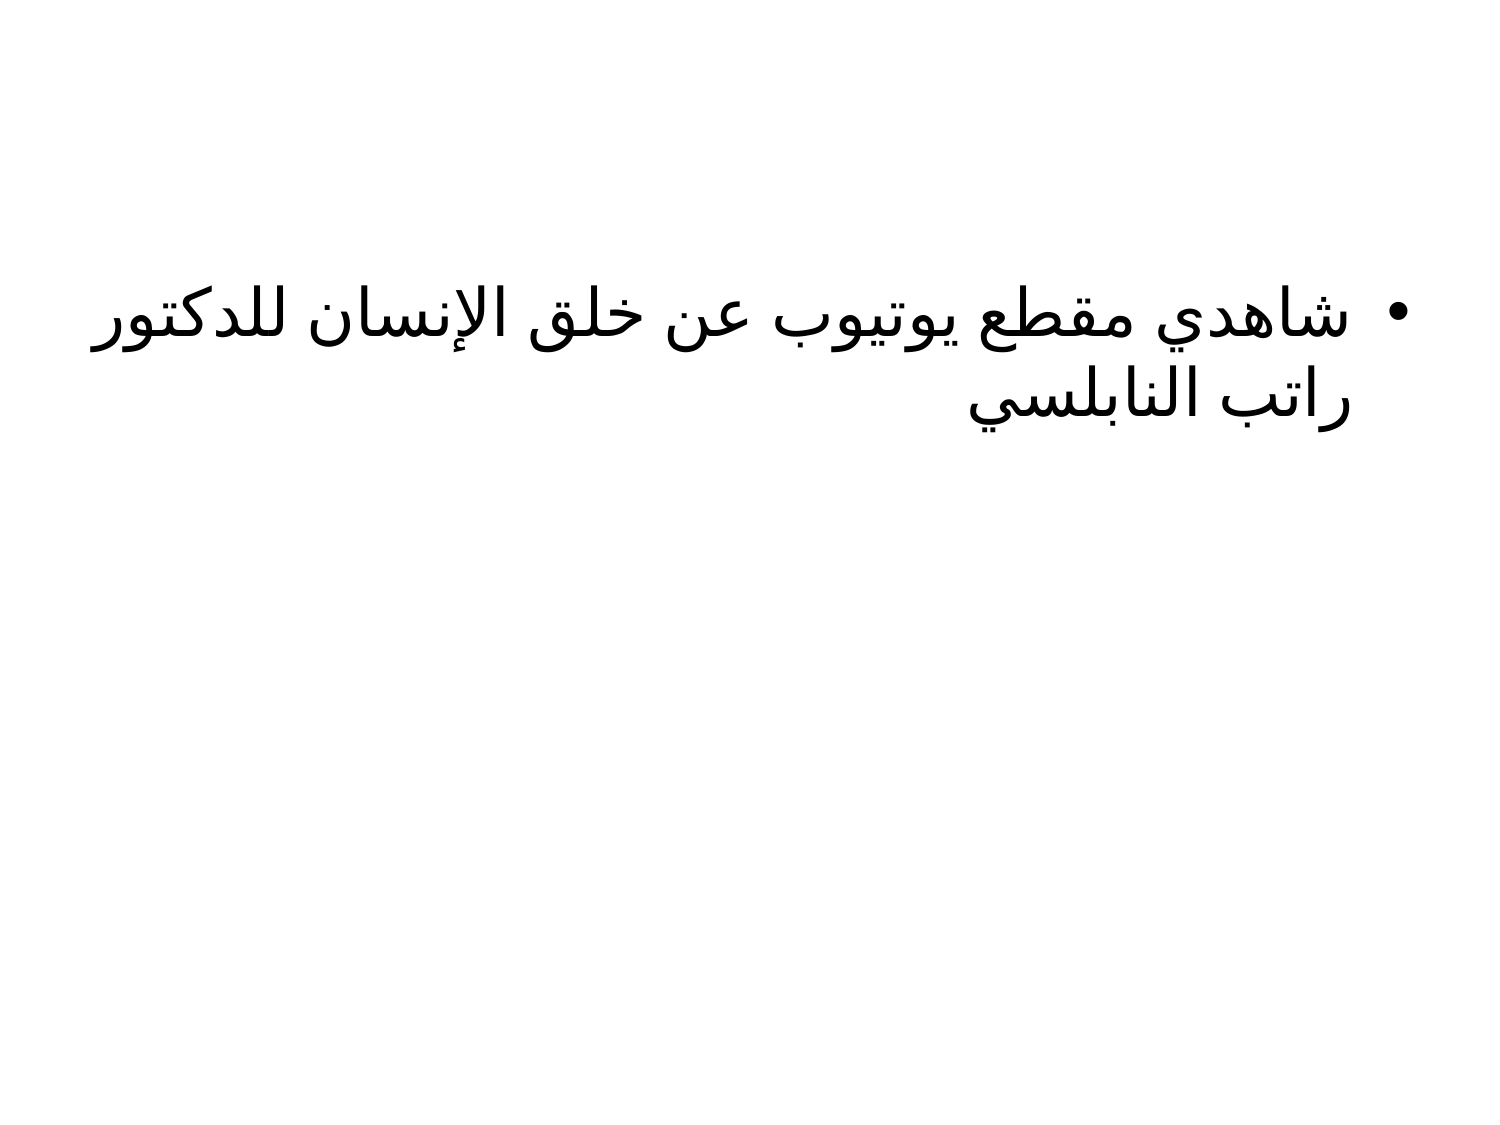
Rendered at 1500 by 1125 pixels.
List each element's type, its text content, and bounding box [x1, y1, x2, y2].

list شاهدي مقطع يوتيوب عن خلق الإنسان للدكتور راتب النابلسي [75, 262, 1425, 1005]
